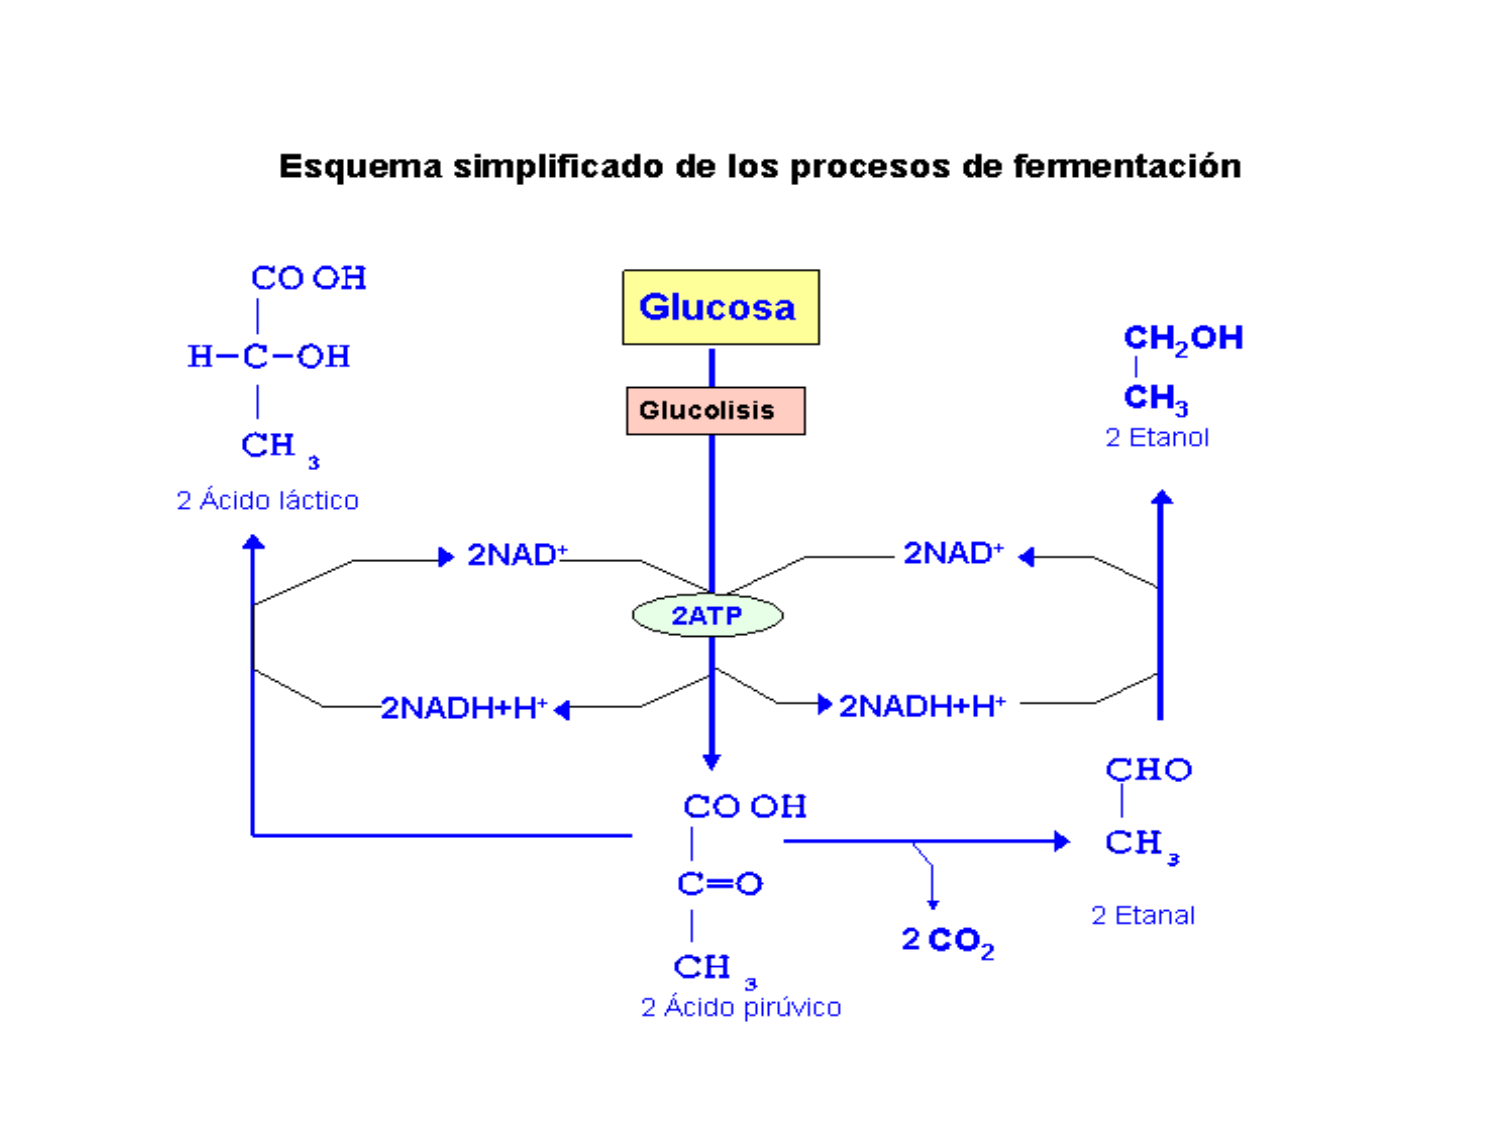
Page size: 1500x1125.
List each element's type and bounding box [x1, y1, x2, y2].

list [34, 93, 1489, 1067]
